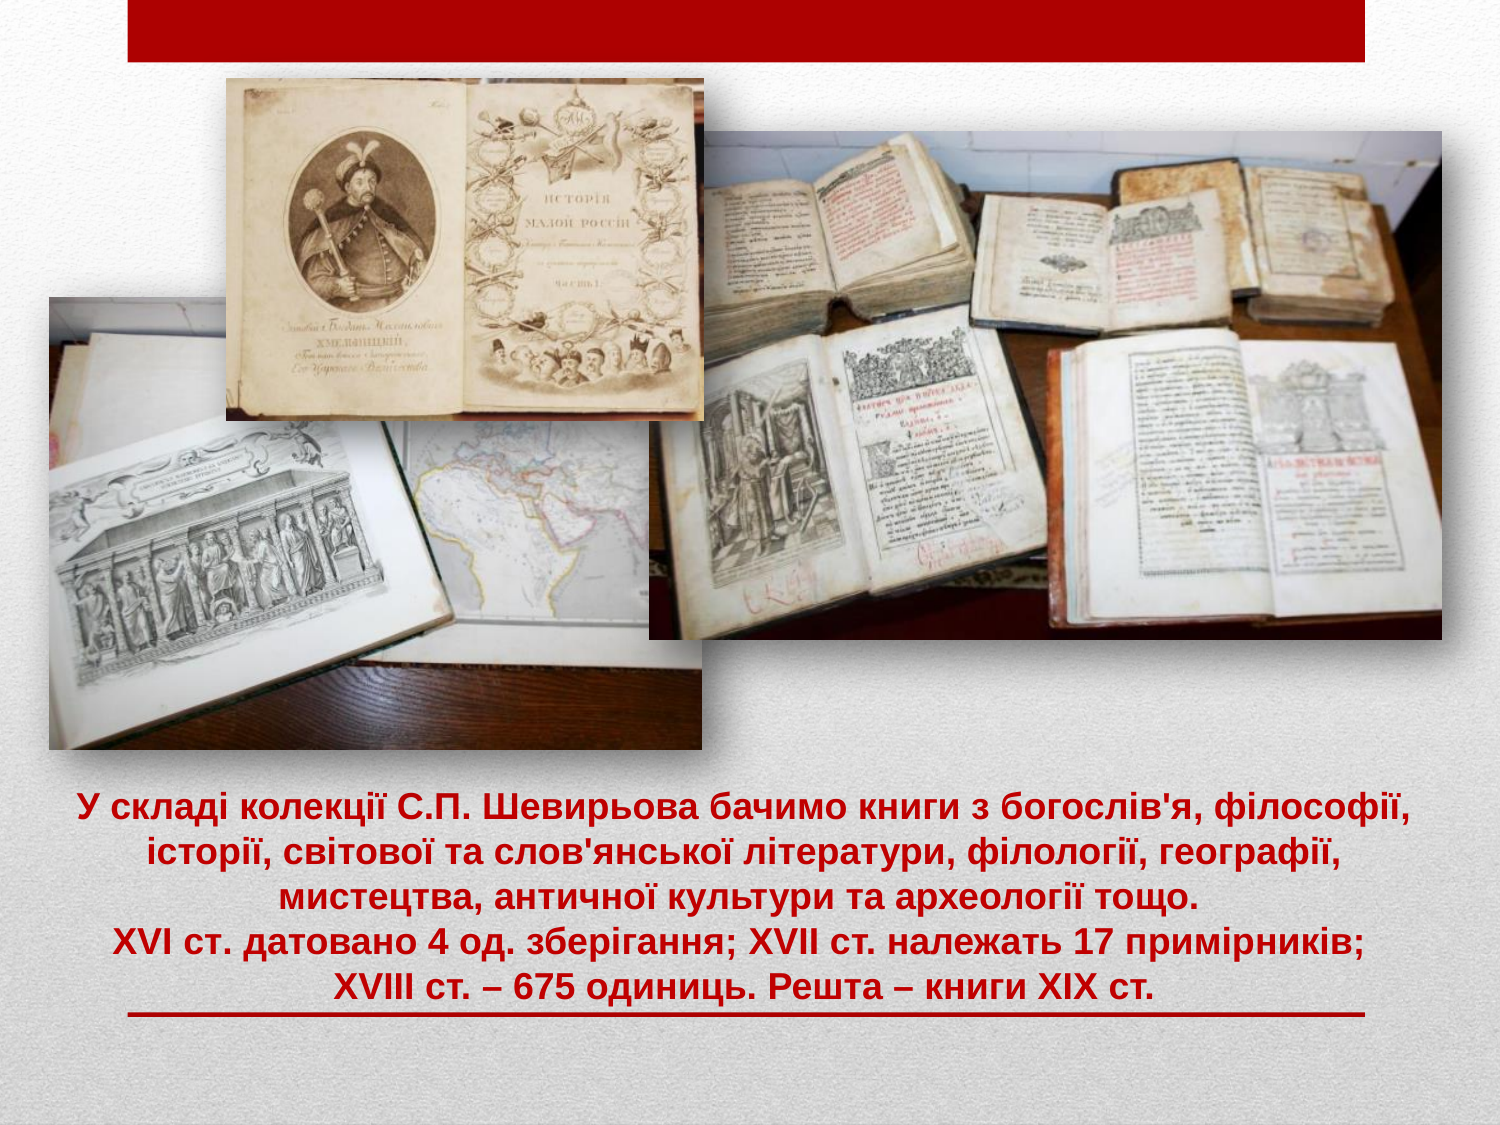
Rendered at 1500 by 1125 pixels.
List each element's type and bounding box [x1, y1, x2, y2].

text_box [46, 77, 1443, 1019]
